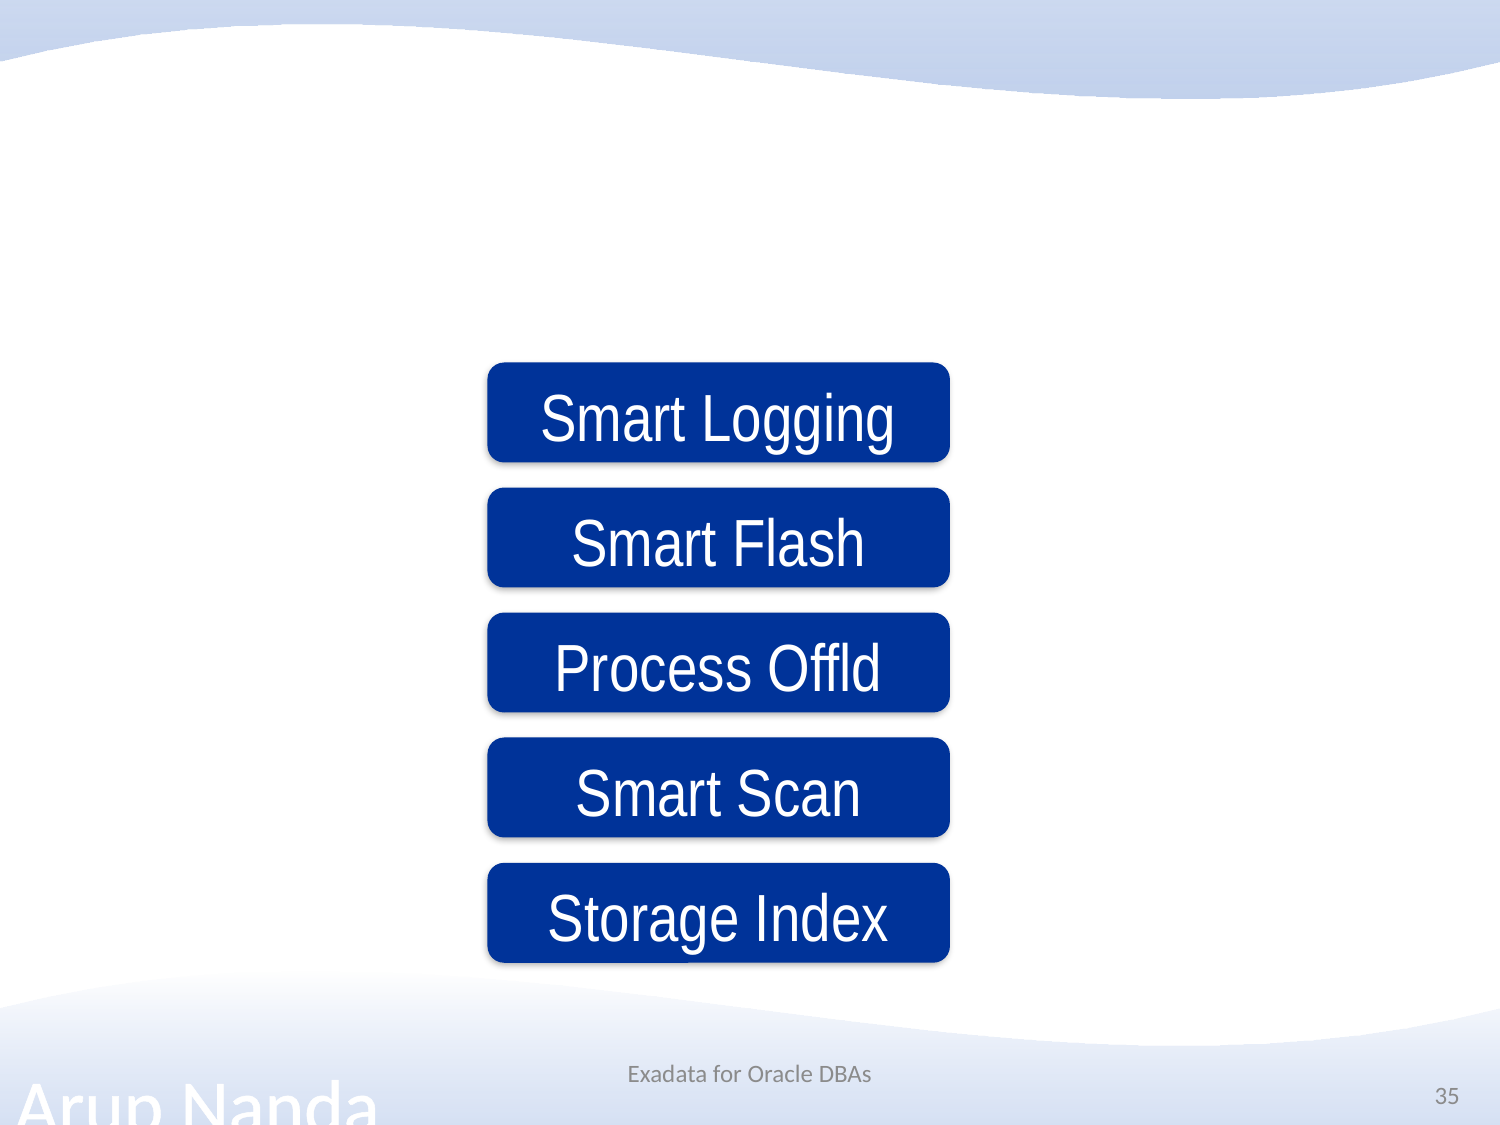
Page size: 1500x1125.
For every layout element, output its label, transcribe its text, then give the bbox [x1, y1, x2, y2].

text_box Process Offld [487, 612, 950, 713]
slide_number 35 [1125, 1065, 1475, 1125]
text_box Smart Logging [487, 362, 950, 463]
text_box Storage Index [487, 862, 950, 963]
footer Exadata for Oracle DBAs [512, 1042, 988, 1103]
text_box Smart Flash [487, 487, 950, 588]
text_box Smart Scan [487, 737, 950, 838]
